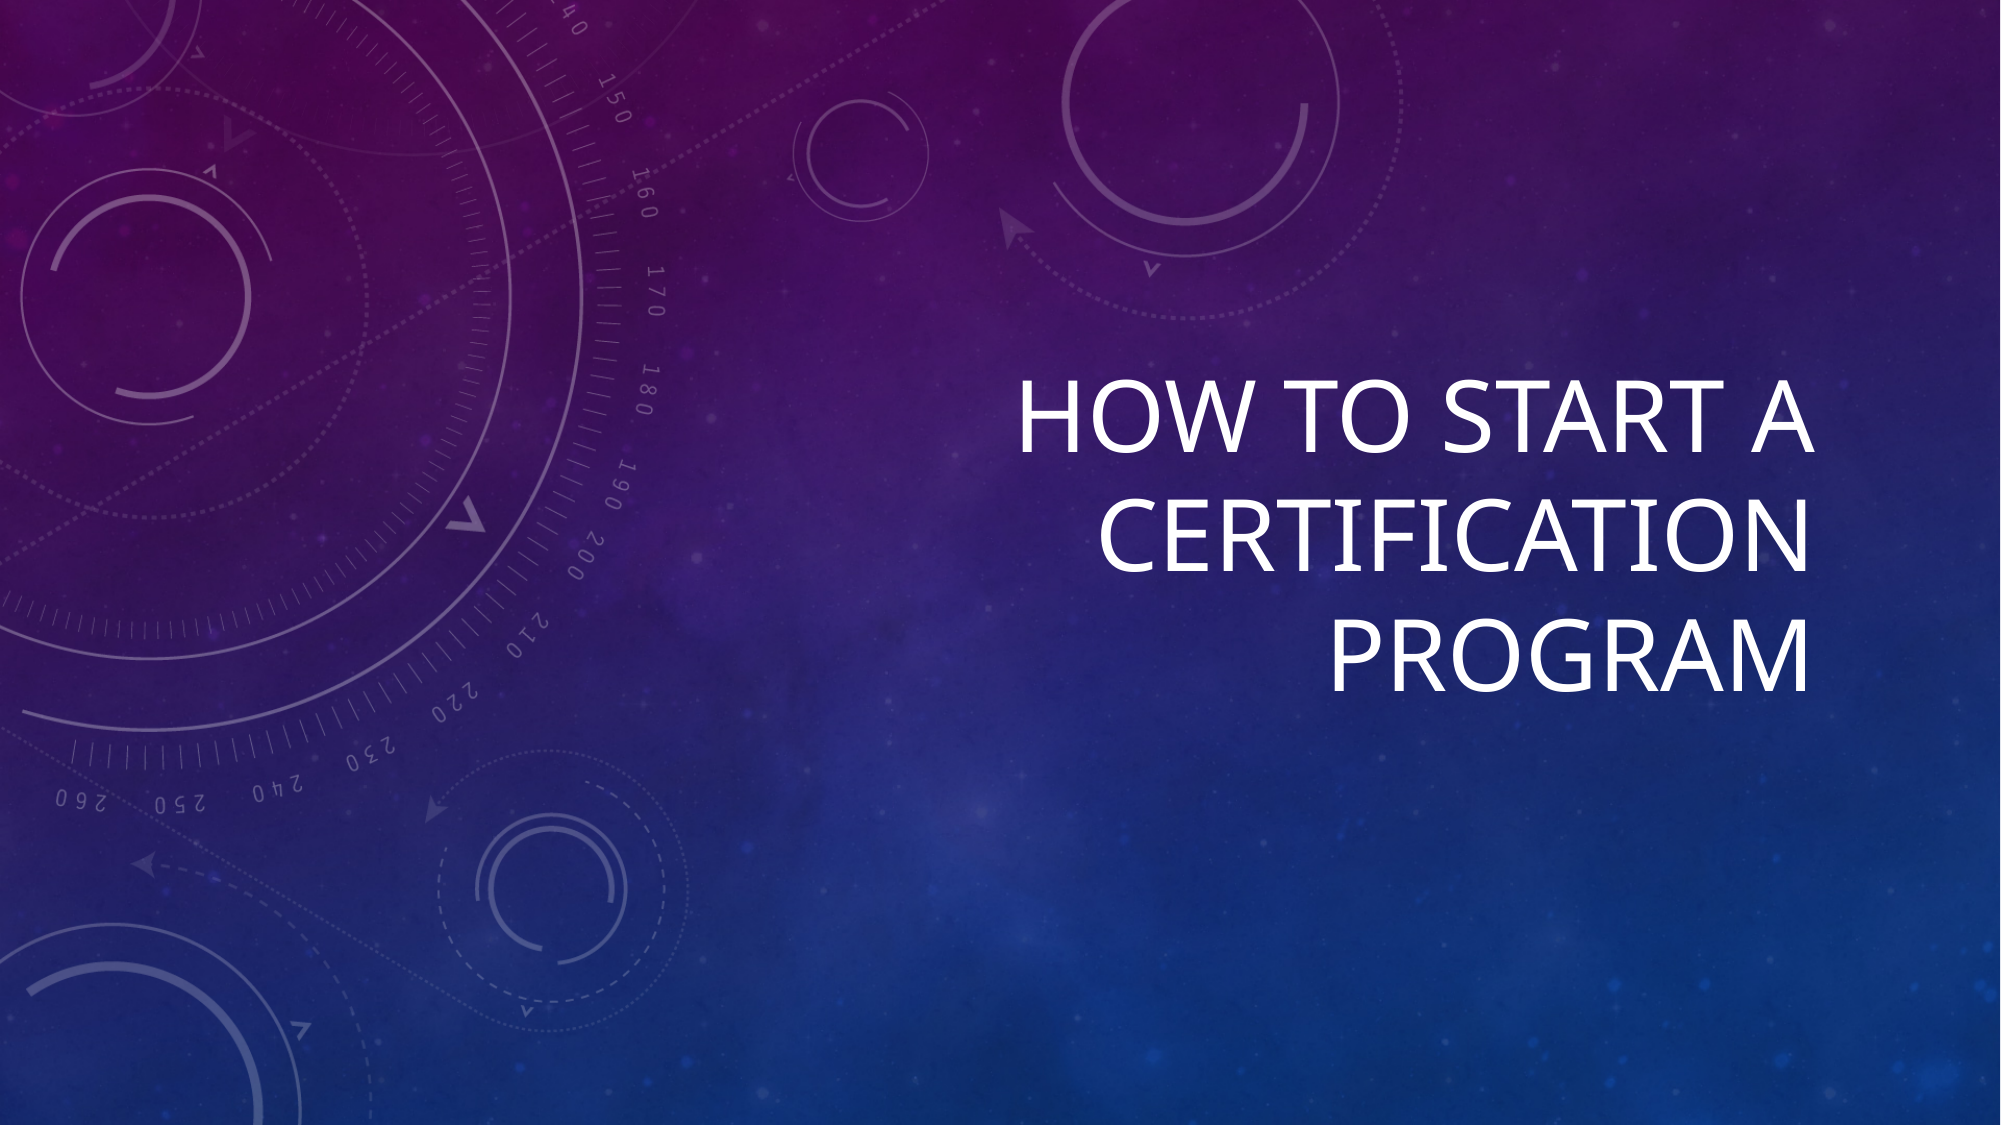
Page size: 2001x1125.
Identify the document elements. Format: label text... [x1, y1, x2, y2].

title How to Start a Certification Program [650, 322, 1831, 720]
picture [0, 0, 2001, 1125]
